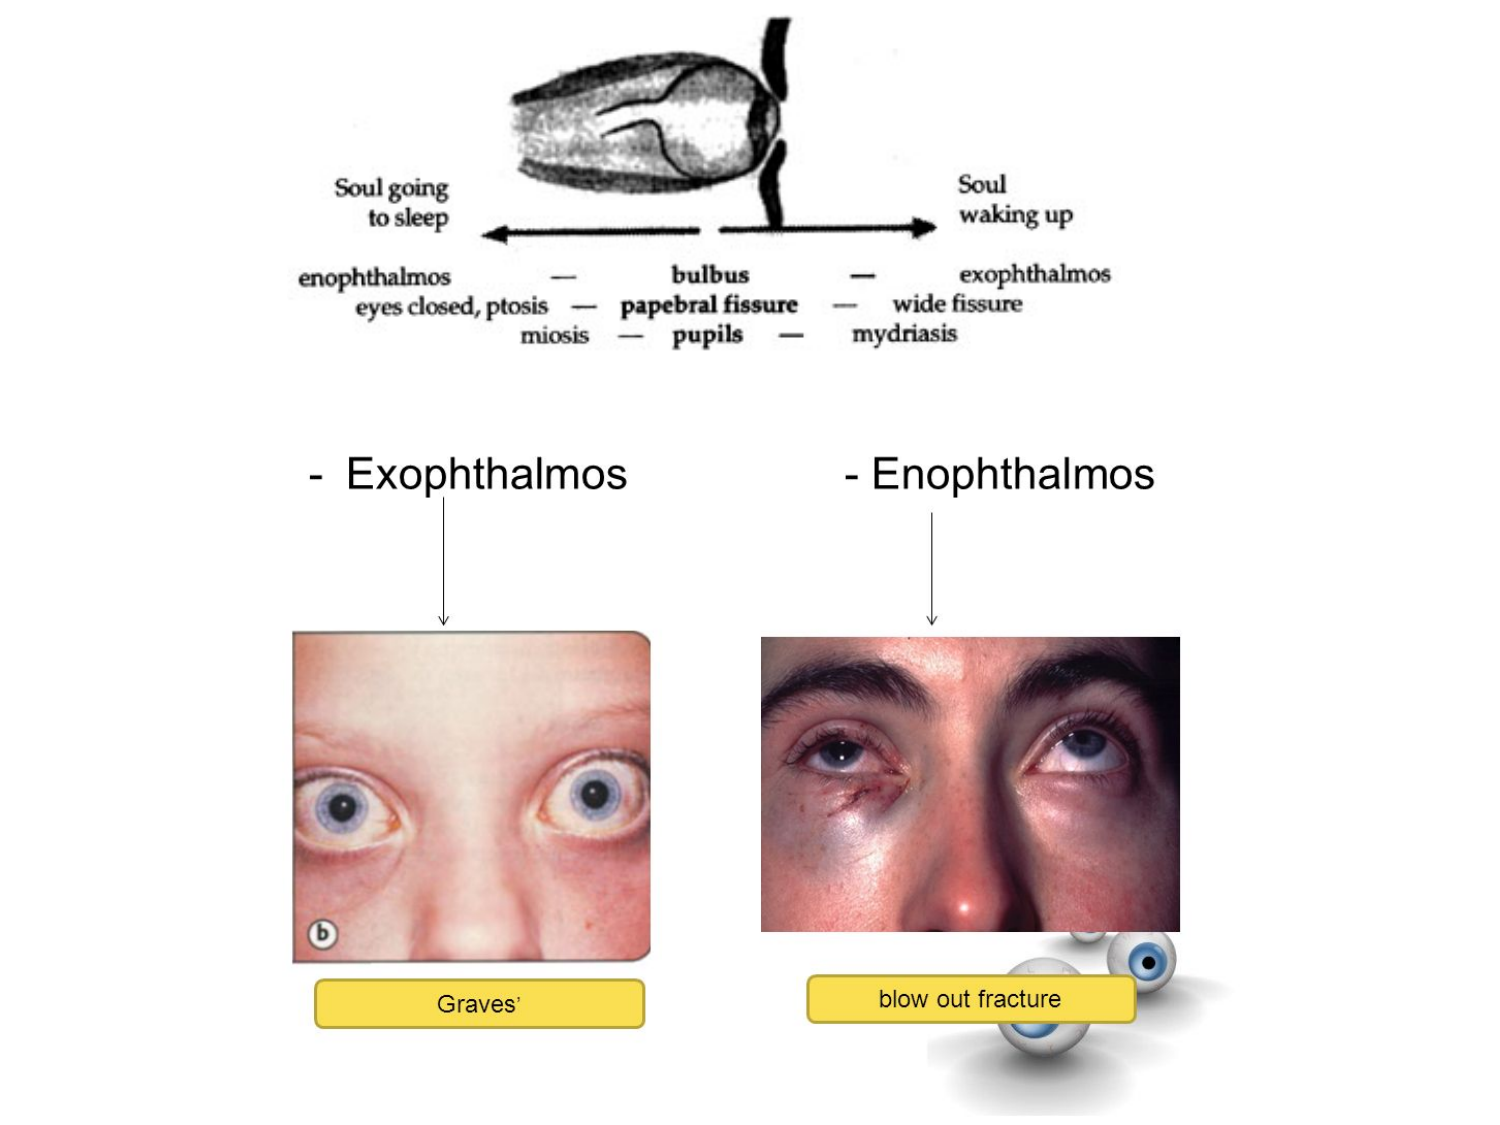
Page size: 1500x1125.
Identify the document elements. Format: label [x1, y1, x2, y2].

list [249, 382, 1241, 1125]
picture [287, 0, 1122, 363]
